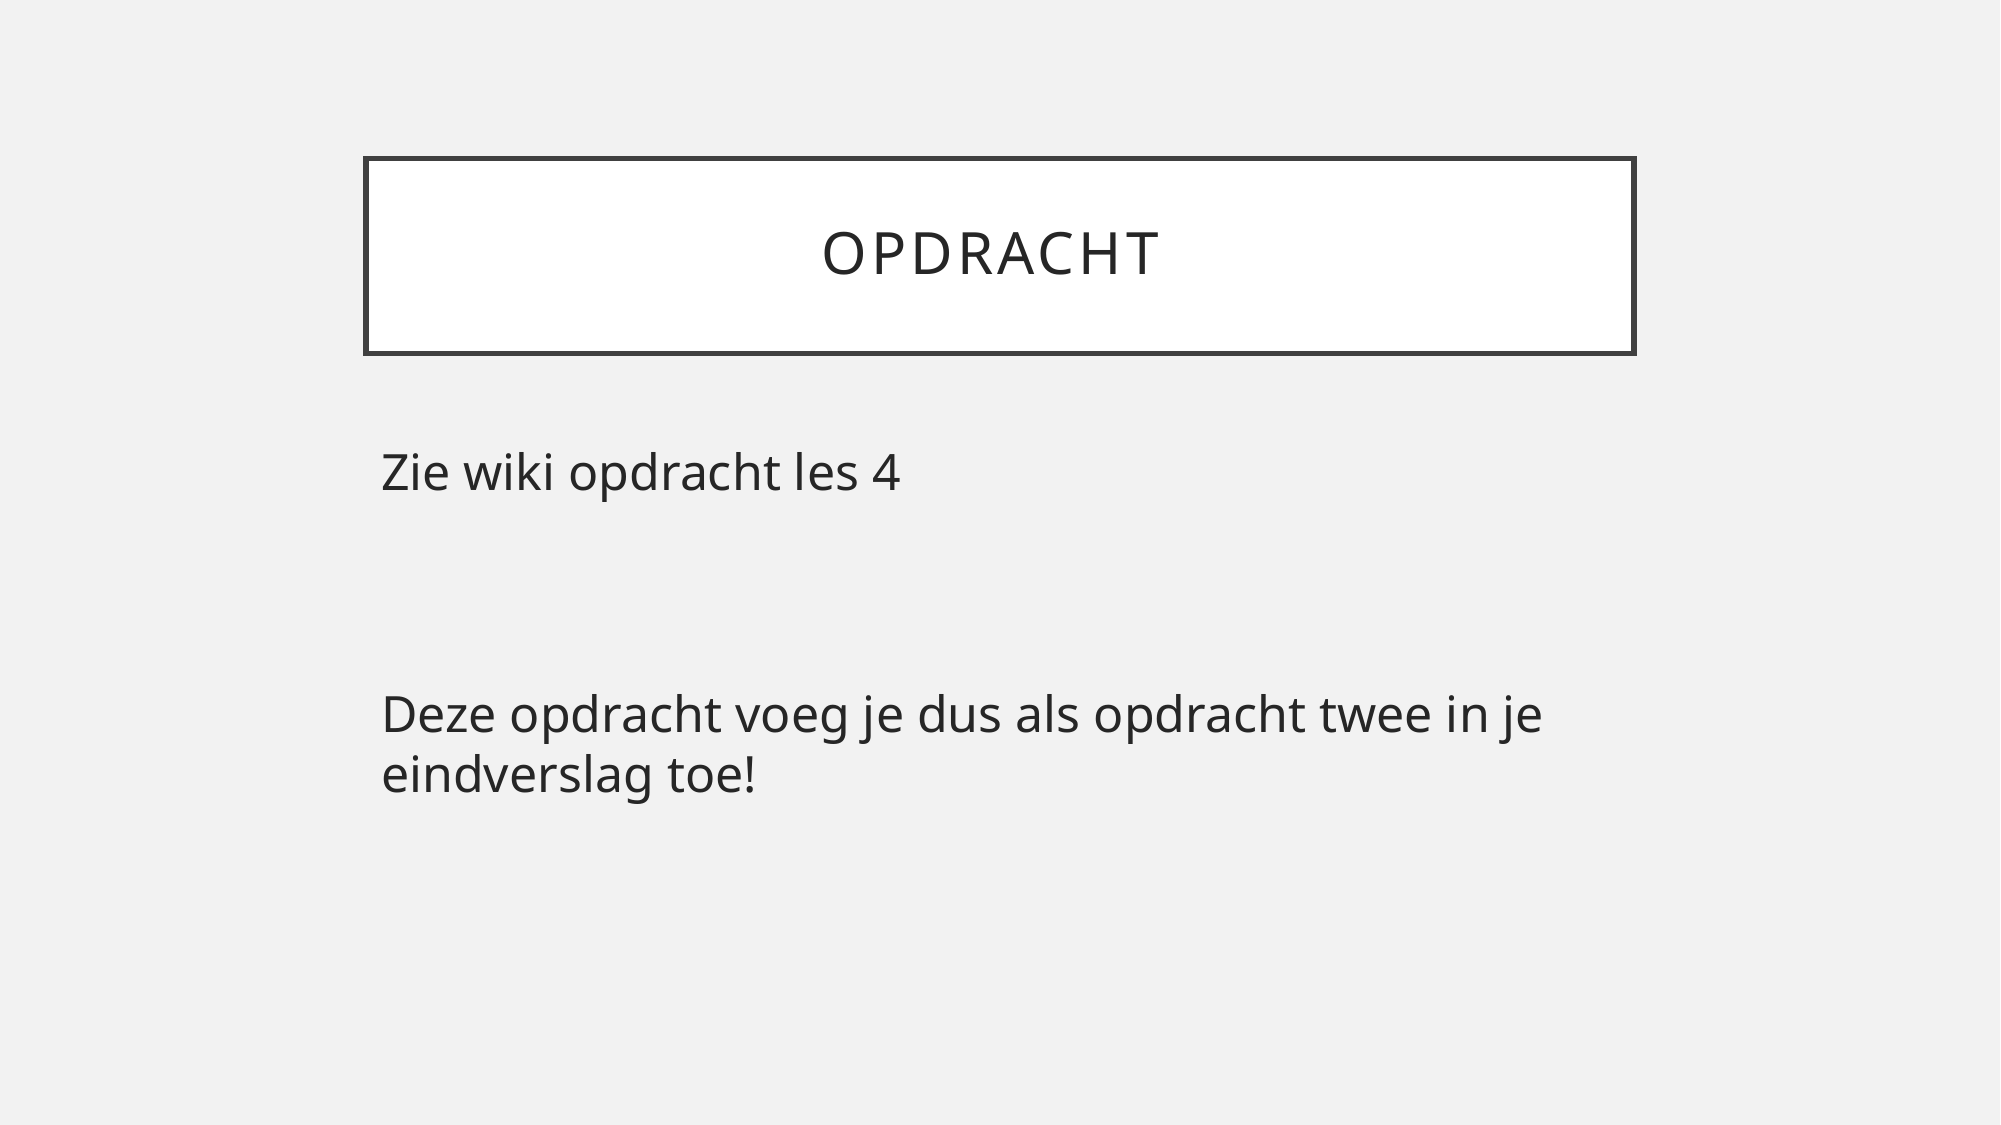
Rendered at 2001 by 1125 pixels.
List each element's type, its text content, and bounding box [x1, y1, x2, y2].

title Opdracht [363, 156, 1637, 356]
list Zie wiki opdracht les 4 Deze opdracht voeg je dus als opdracht twee in je eindverslag toe! [366, 432, 1634, 942]
